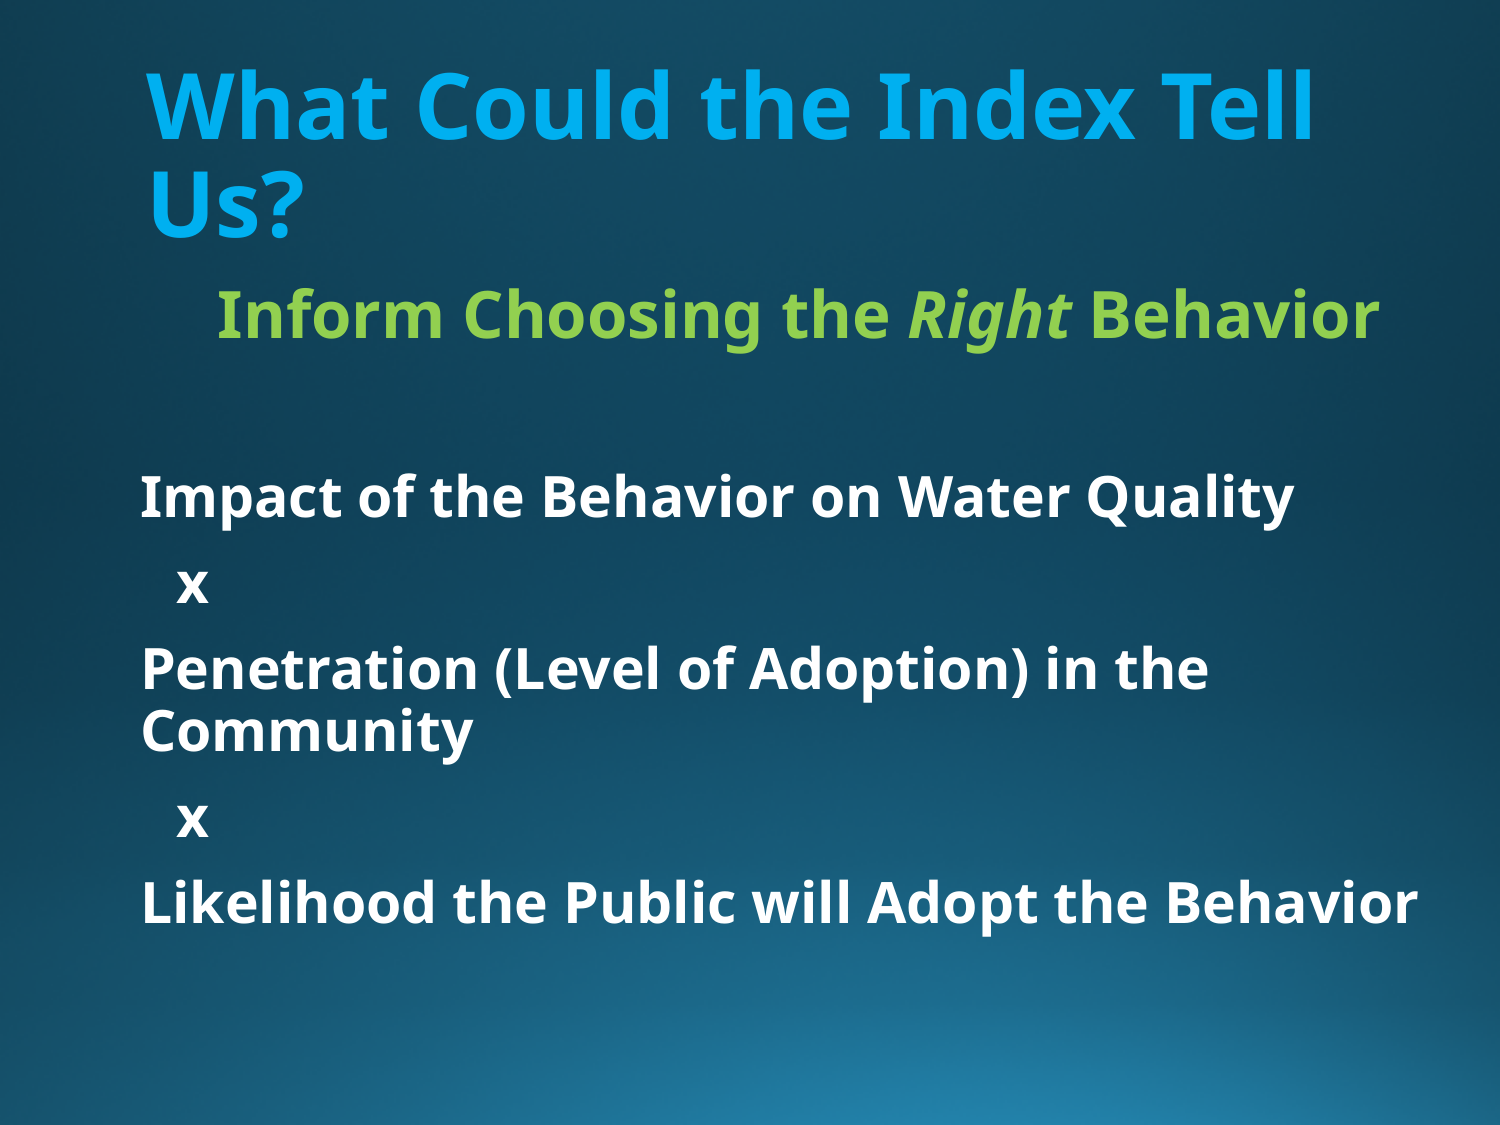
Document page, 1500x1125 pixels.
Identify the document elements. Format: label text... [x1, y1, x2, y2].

picture [0, 0, 1500, 1125]
title What Could the Index Tell Us? [131, 50, 1426, 268]
list Inform Choosing the Right Behavior Impact of the Behavior on Water Quality x Penetration (Level of Adoption) in the Community x Likelihood the Public will Adopt the Behavior [87, 275, 1438, 950]
